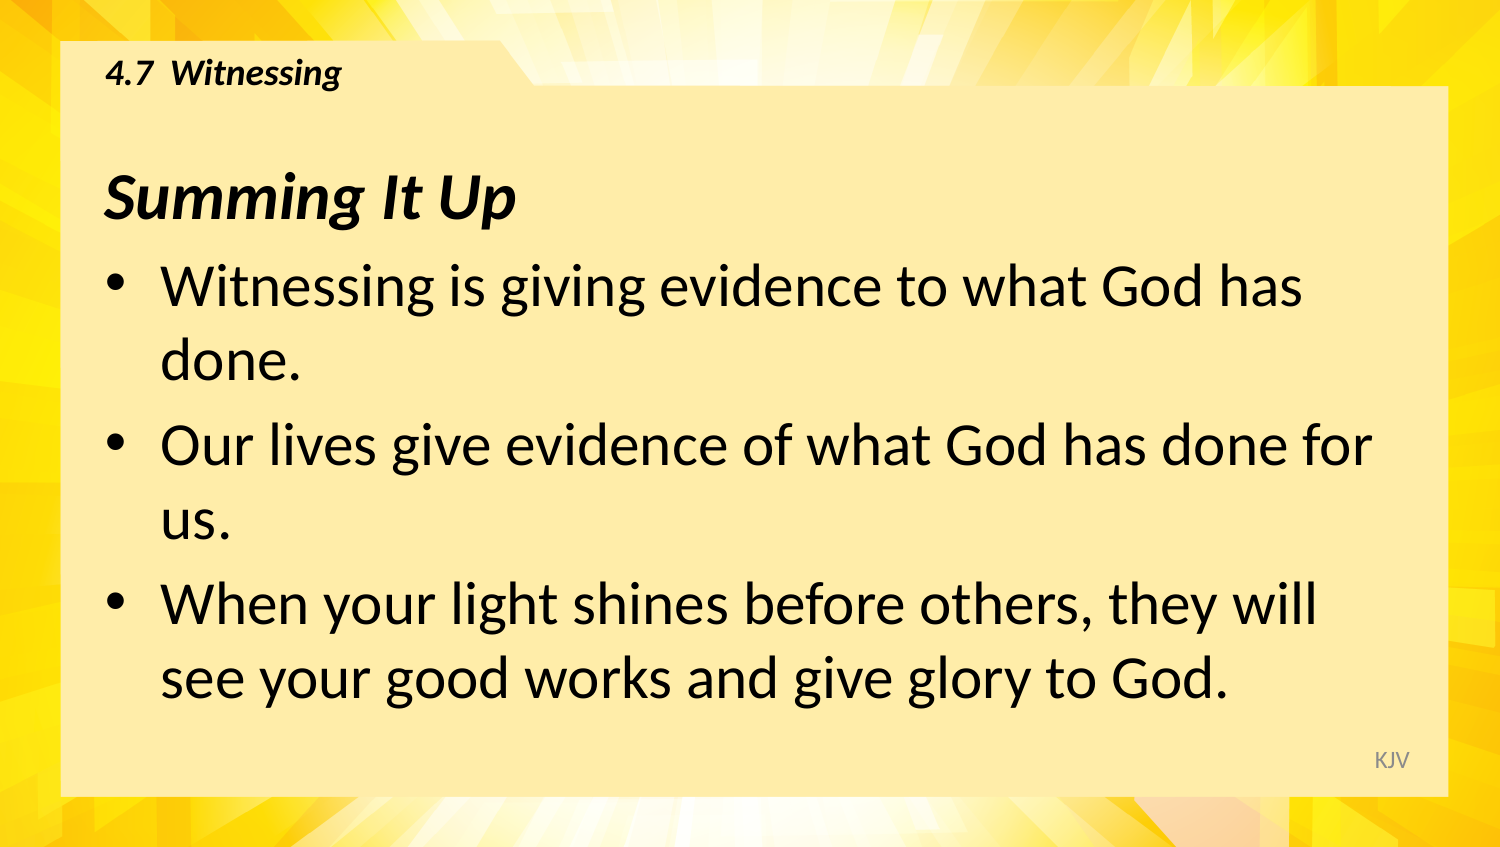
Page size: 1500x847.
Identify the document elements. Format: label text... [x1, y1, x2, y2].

footer KJV [950, 736, 1425, 782]
picture [0, 0, 1500, 847]
list Summing It Up Witnessing is giving evidence to what God has done. Our lives give evidence of what God has done for us. When your light shines before others, they will see your good works and give glory to God. [89, 141, 1403, 722]
title 4.7 Witnessing [89, 33, 1420, 108]
